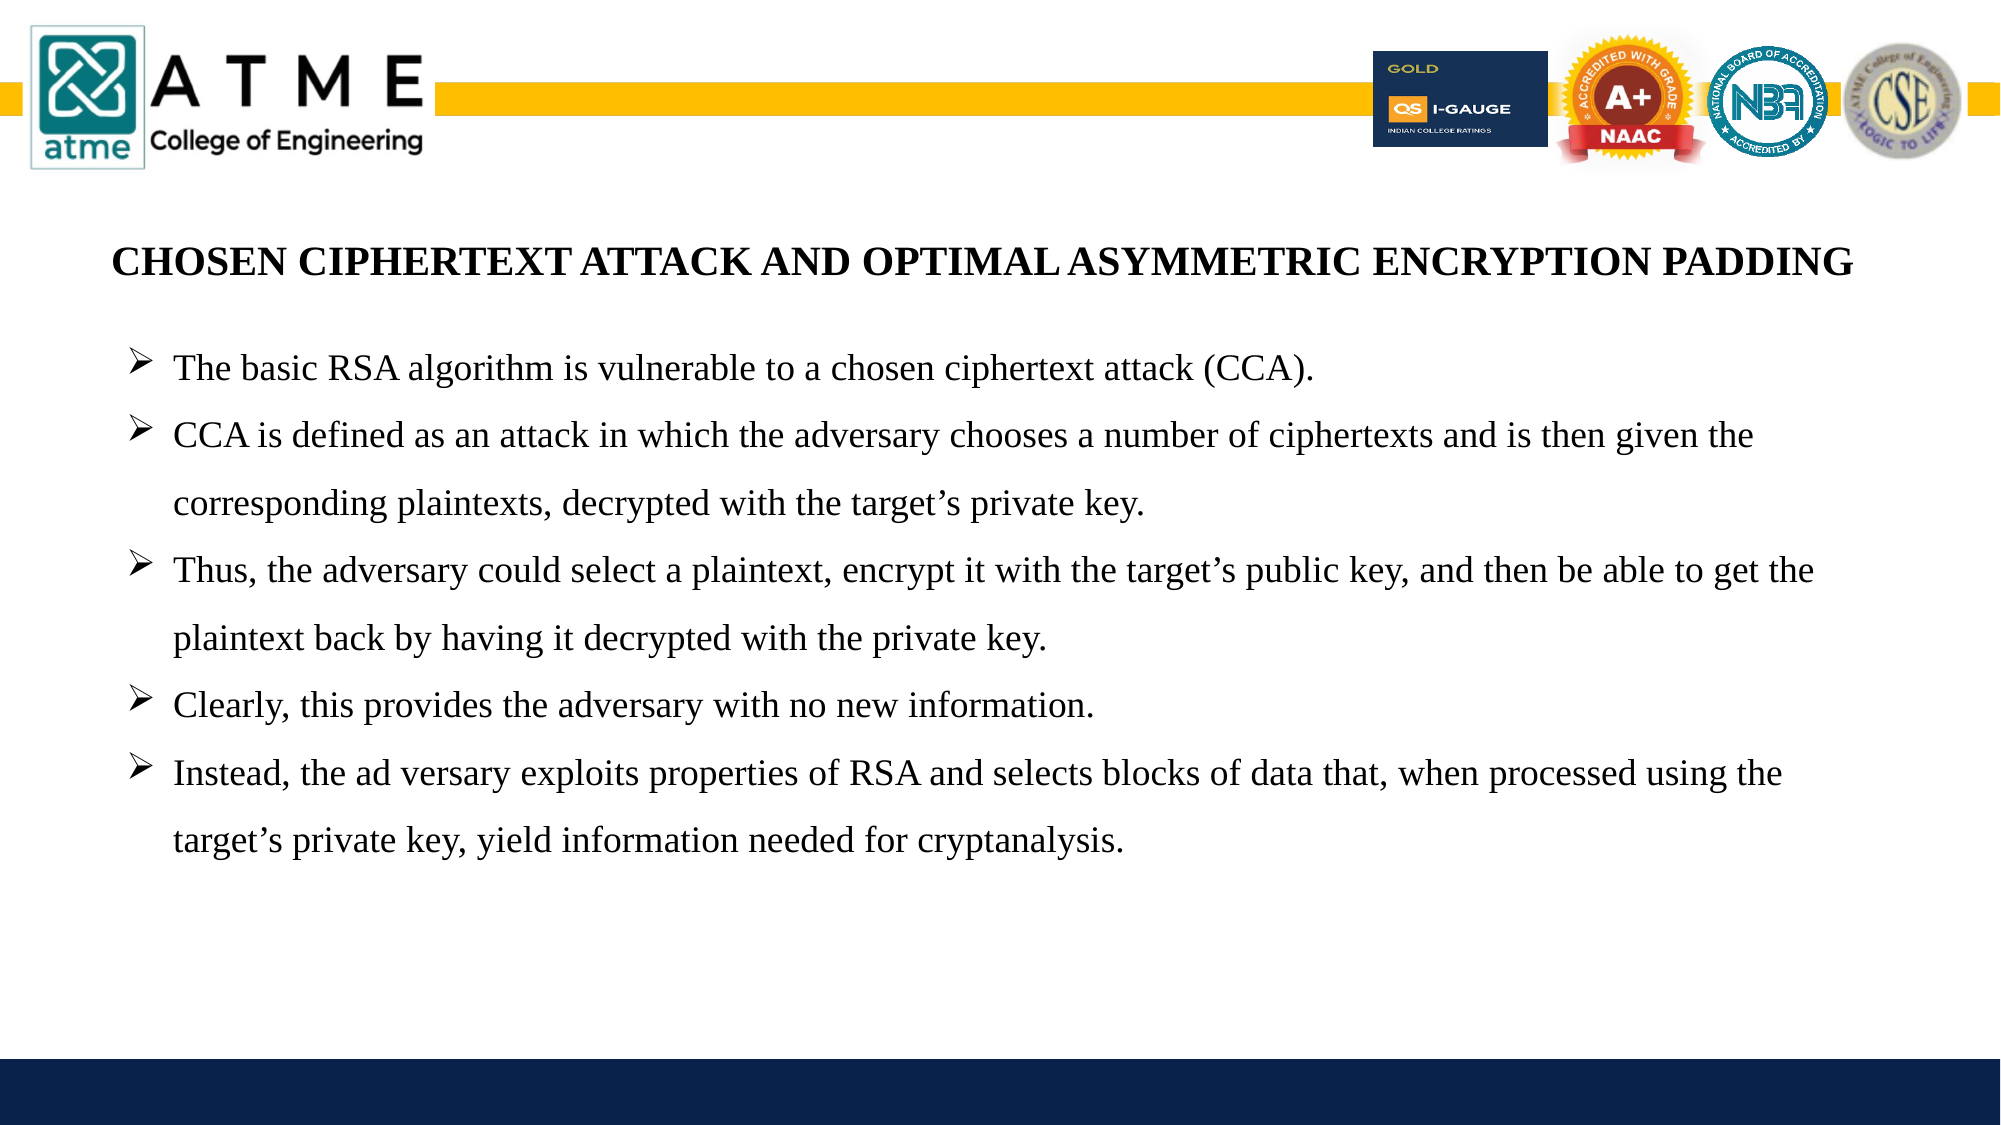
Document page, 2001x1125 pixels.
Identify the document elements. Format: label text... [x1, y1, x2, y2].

text_box CHOSEN CIPHERTEXT ATTACK AND OPTIMAL ASYMMETRIC ENCRYPTION PADDING [96, 226, 1945, 292]
picture [22, 15, 435, 178]
picture [0, 1059, 2001, 1125]
picture [1373, 20, 1828, 180]
text_box The basic RSA algorithm is vulnerable to a chosen ciphertext attack (CCA). CCA is defined as an attack in which the adversary chooses a number of ciphertexts and is then given the corresponding plaintexts, decrypted with the target’s private key. Thus, the adversary could select a plaintext, encrypt it with the target’s public key, and then be able to get the plaintext back by having it decrypted with the private key. Clearly, this provides the adversary with no new information. Instead, the ad versary exploits properties of RSA and selects blocks of data that, when processed using the target’s private key, yield information needed for cryptanalysis. [111, 313, 1837, 868]
picture [1840, 26, 1968, 176]
